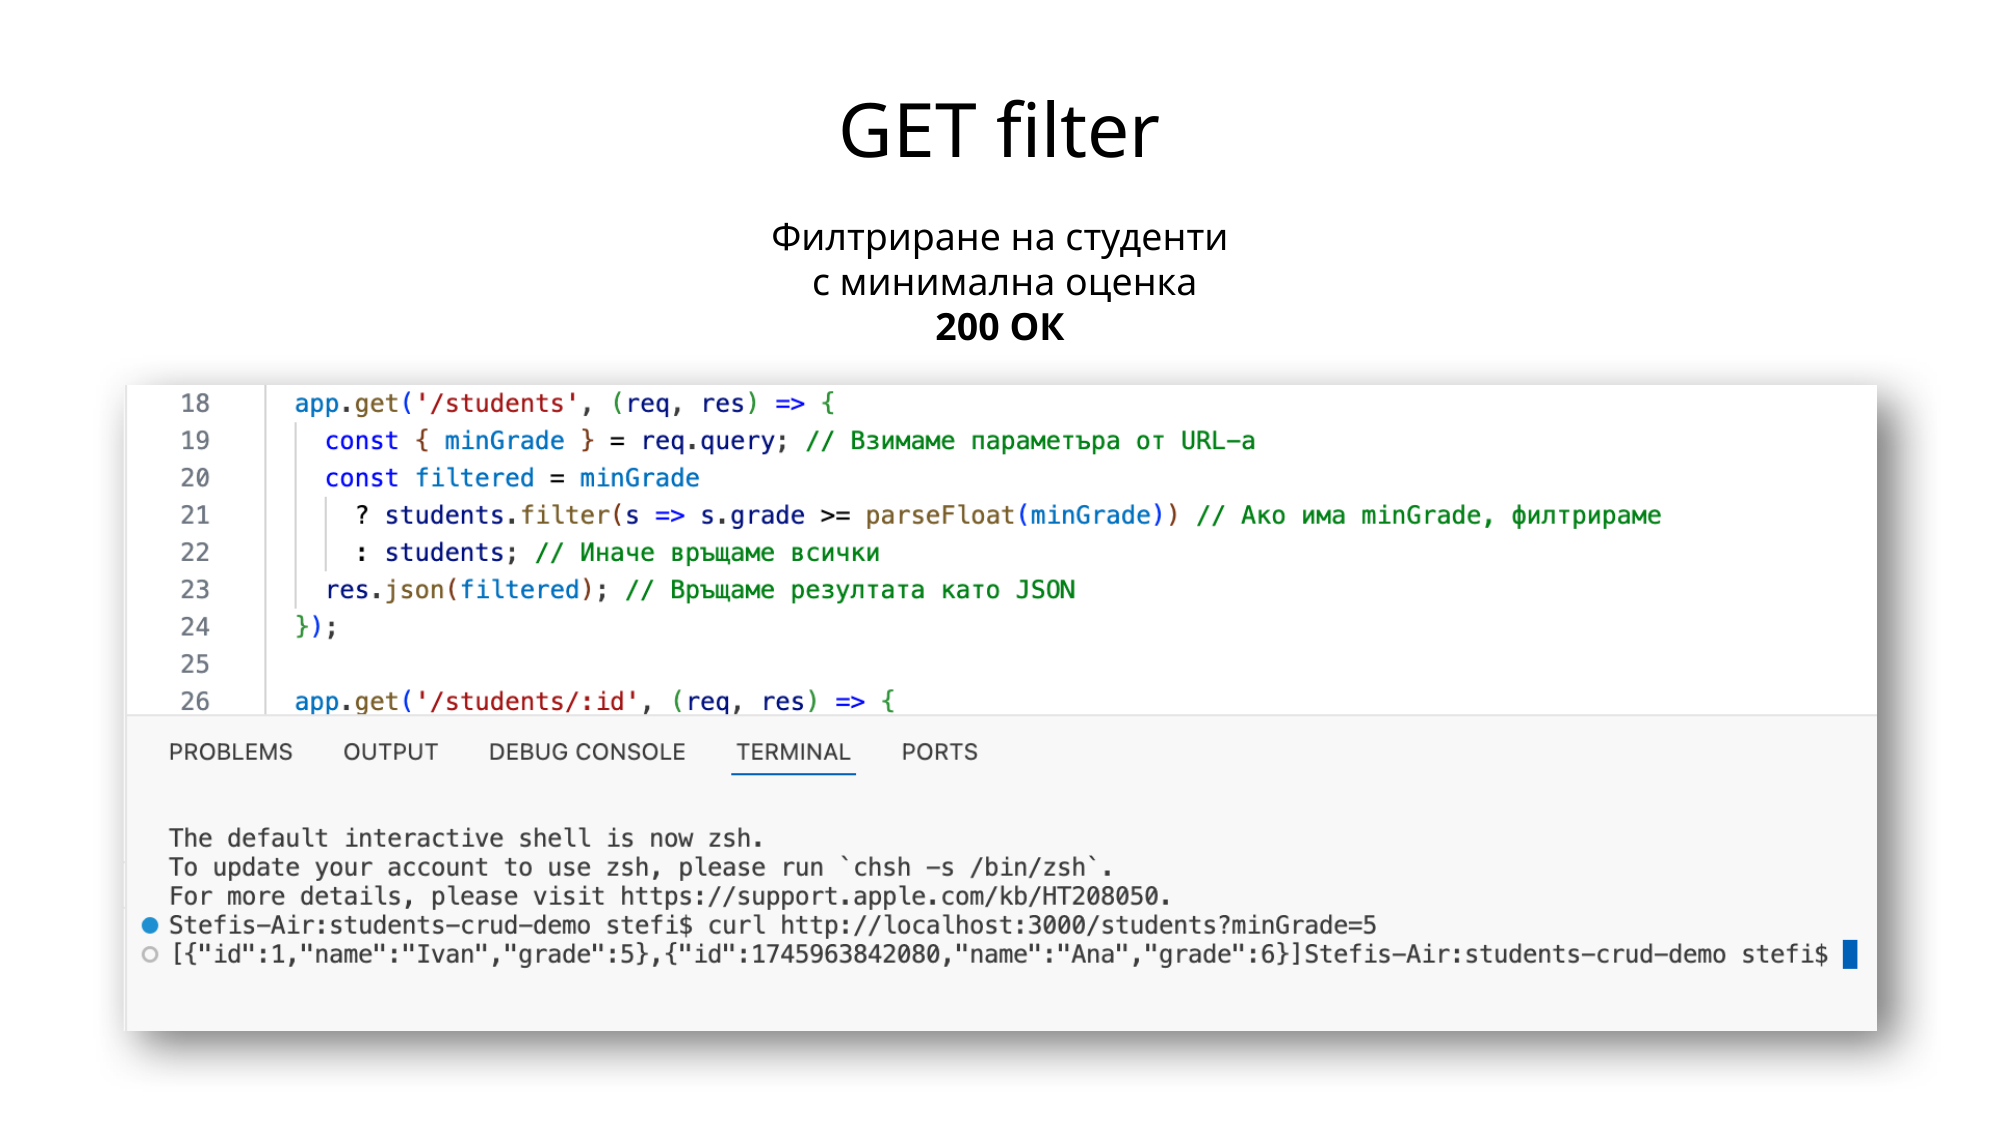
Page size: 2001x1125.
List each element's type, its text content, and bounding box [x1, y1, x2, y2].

title GET filter [135, 47, 1865, 182]
picture [123, 384, 1878, 1032]
text_box Филтриране на студенти с минимална оценка 200 ОК [756, 205, 1244, 356]
